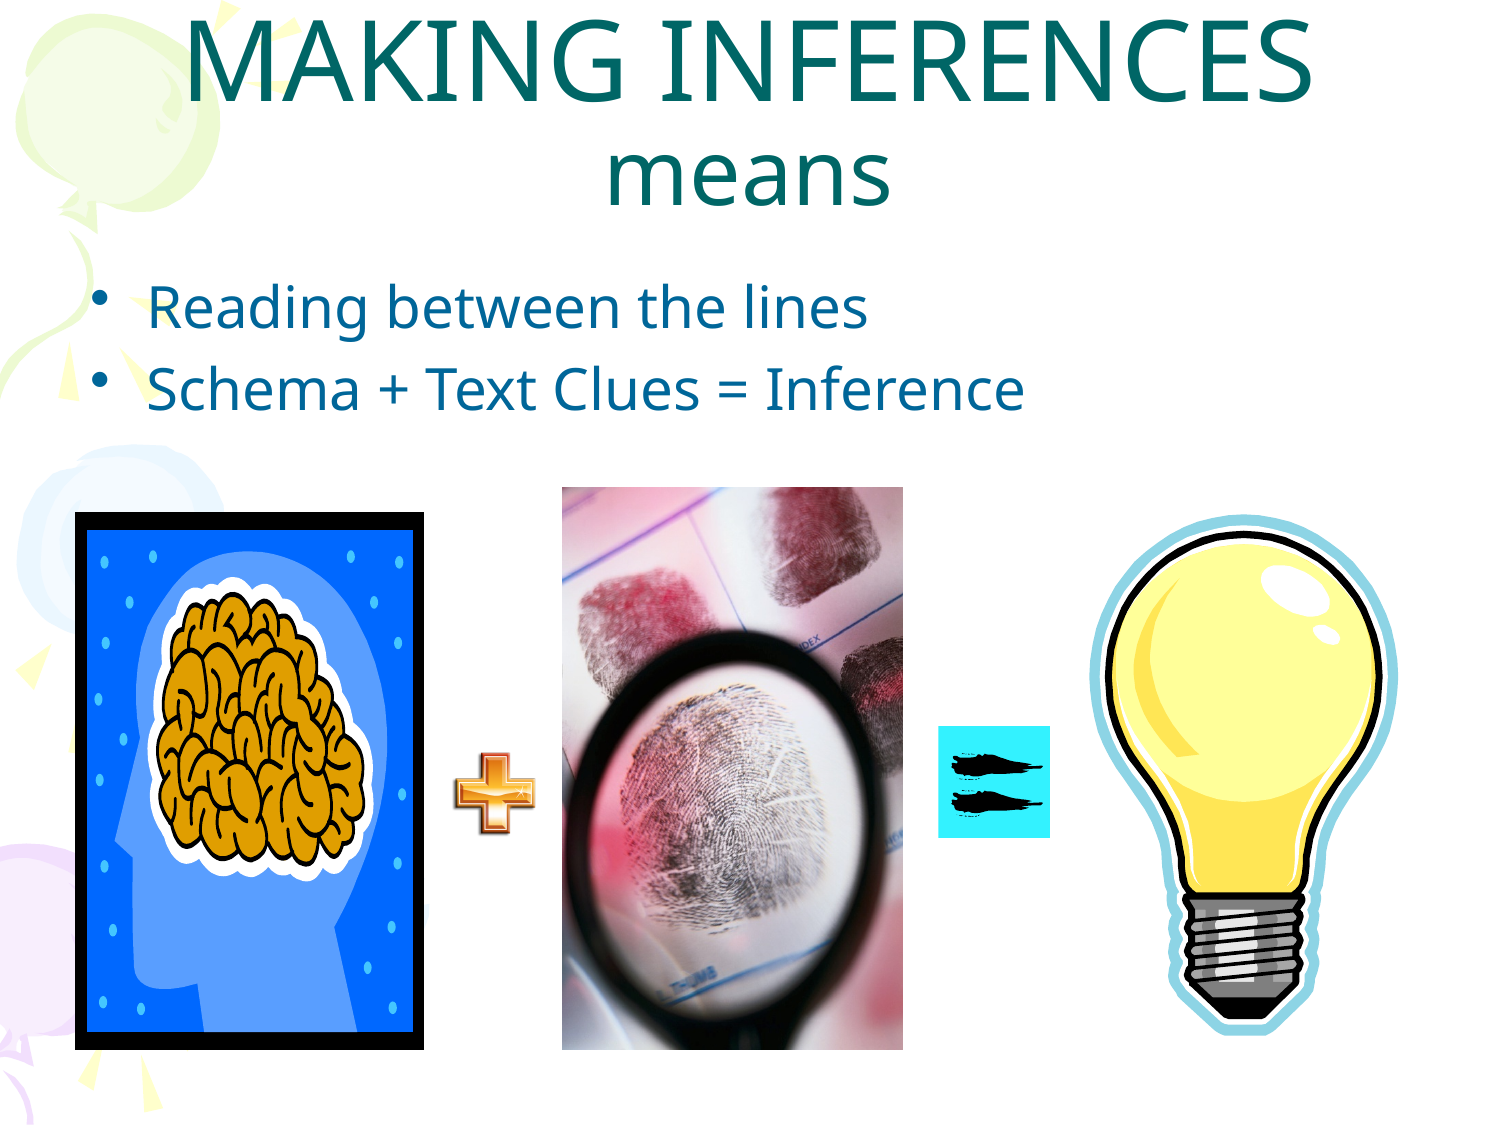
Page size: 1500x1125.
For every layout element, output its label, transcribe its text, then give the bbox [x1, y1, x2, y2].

list Reading between the lines Schema + Text Clues = Inference [74, 262, 1463, 994]
picture [449, 749, 538, 838]
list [74, 512, 425, 1051]
picture [1087, 512, 1401, 1038]
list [562, 487, 903, 1051]
picture [937, 725, 1051, 838]
title MAKING INFERENCES means [72, 16, 1426, 233]
